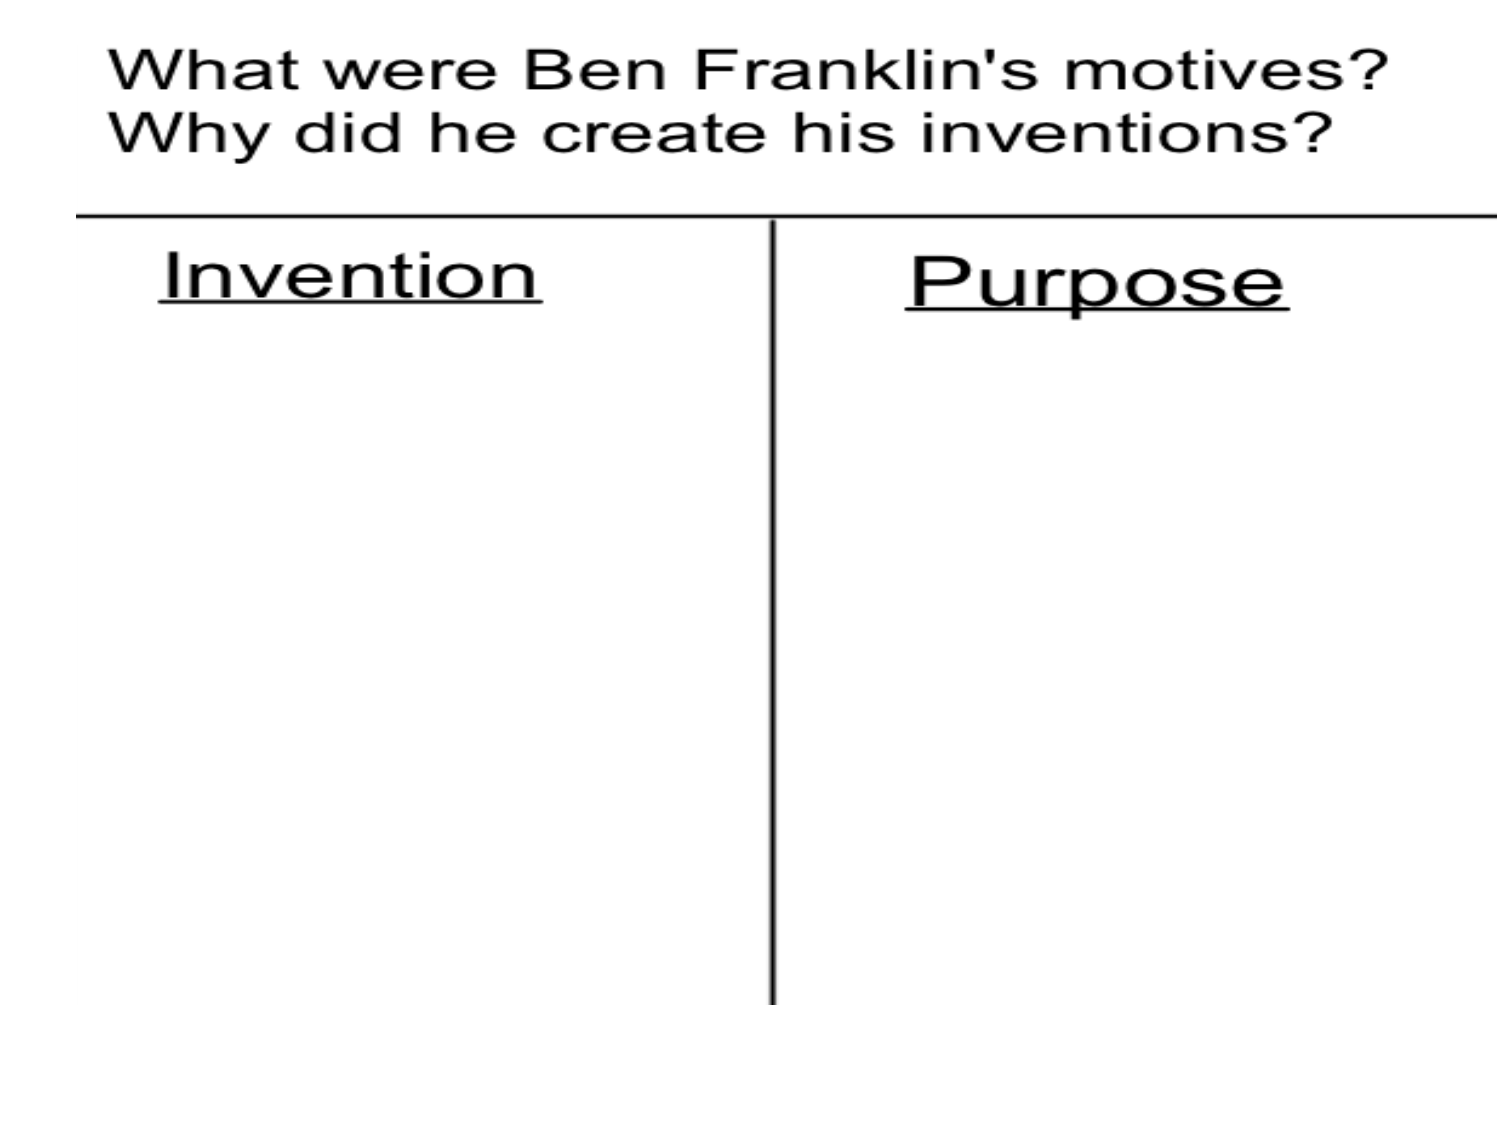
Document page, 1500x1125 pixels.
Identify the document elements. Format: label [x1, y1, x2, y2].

list [47, 44, 1500, 1006]
